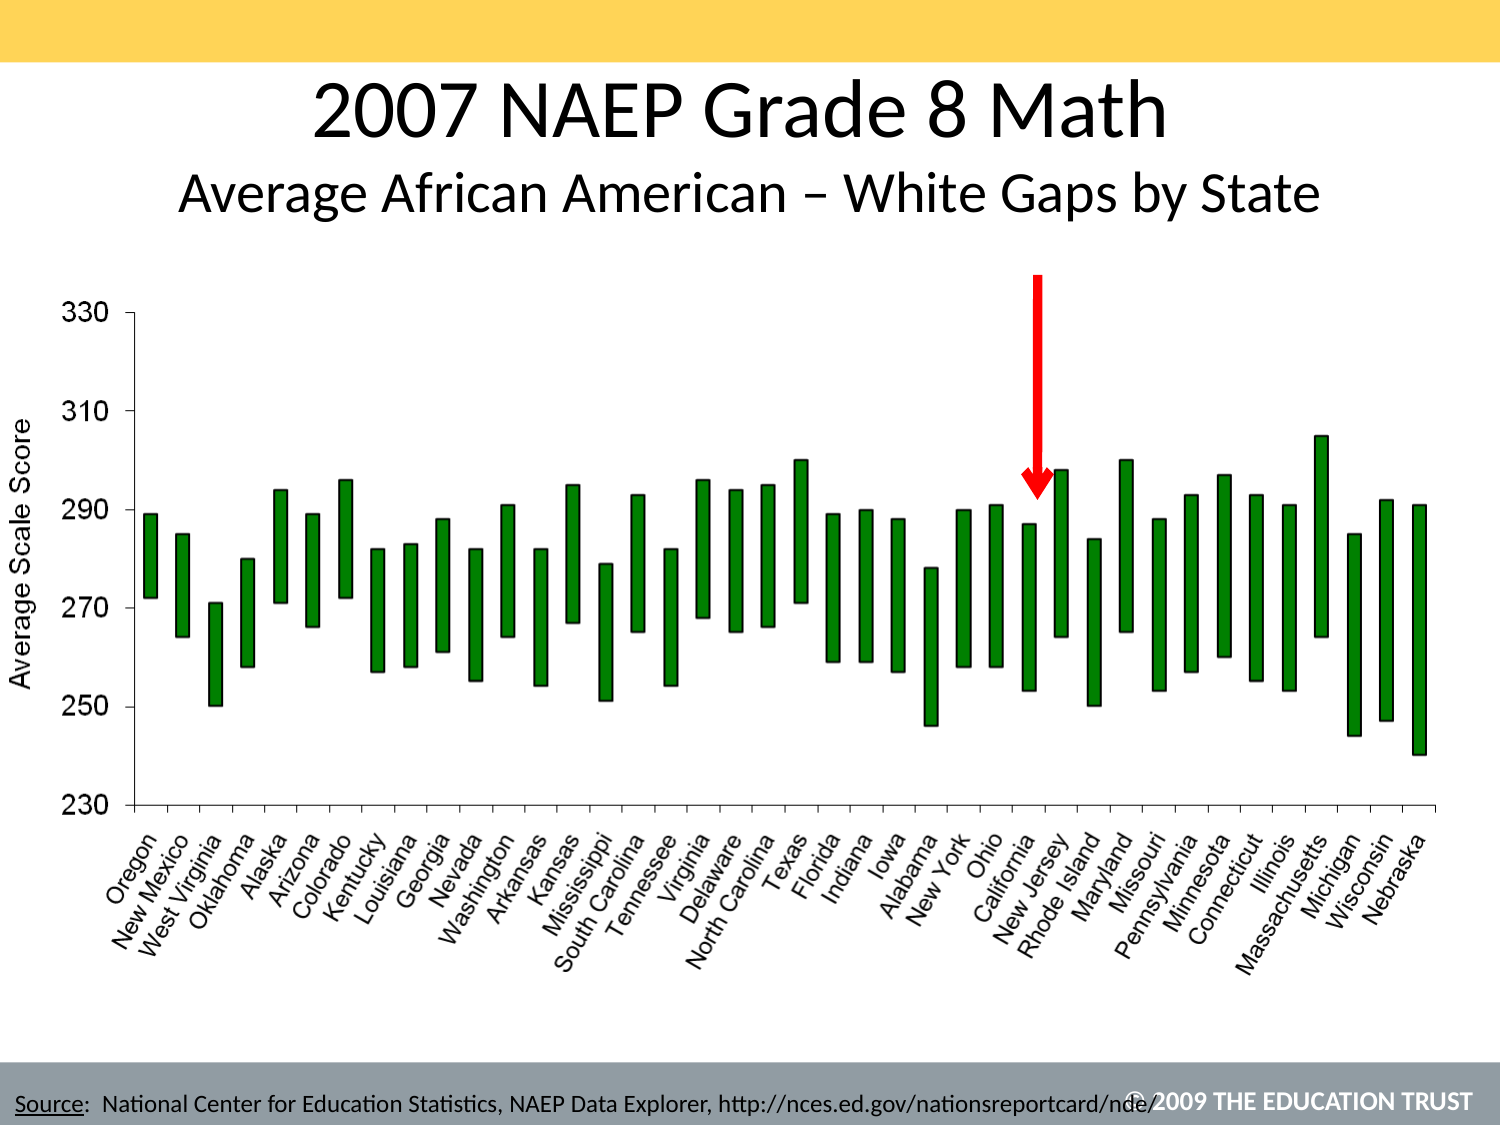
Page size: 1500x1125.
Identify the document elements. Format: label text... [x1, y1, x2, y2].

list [0, 268, 1456, 1006]
text_box Source: National Center for Education Statistics, NAEP Data Explorer, http://nces.ed.gov/nationsreportcard/nde/ [0, 1079, 1400, 1125]
title 2007 NAEP Grade 8 Math Average African American – White Gaps by State [74, 44, 1426, 233]
